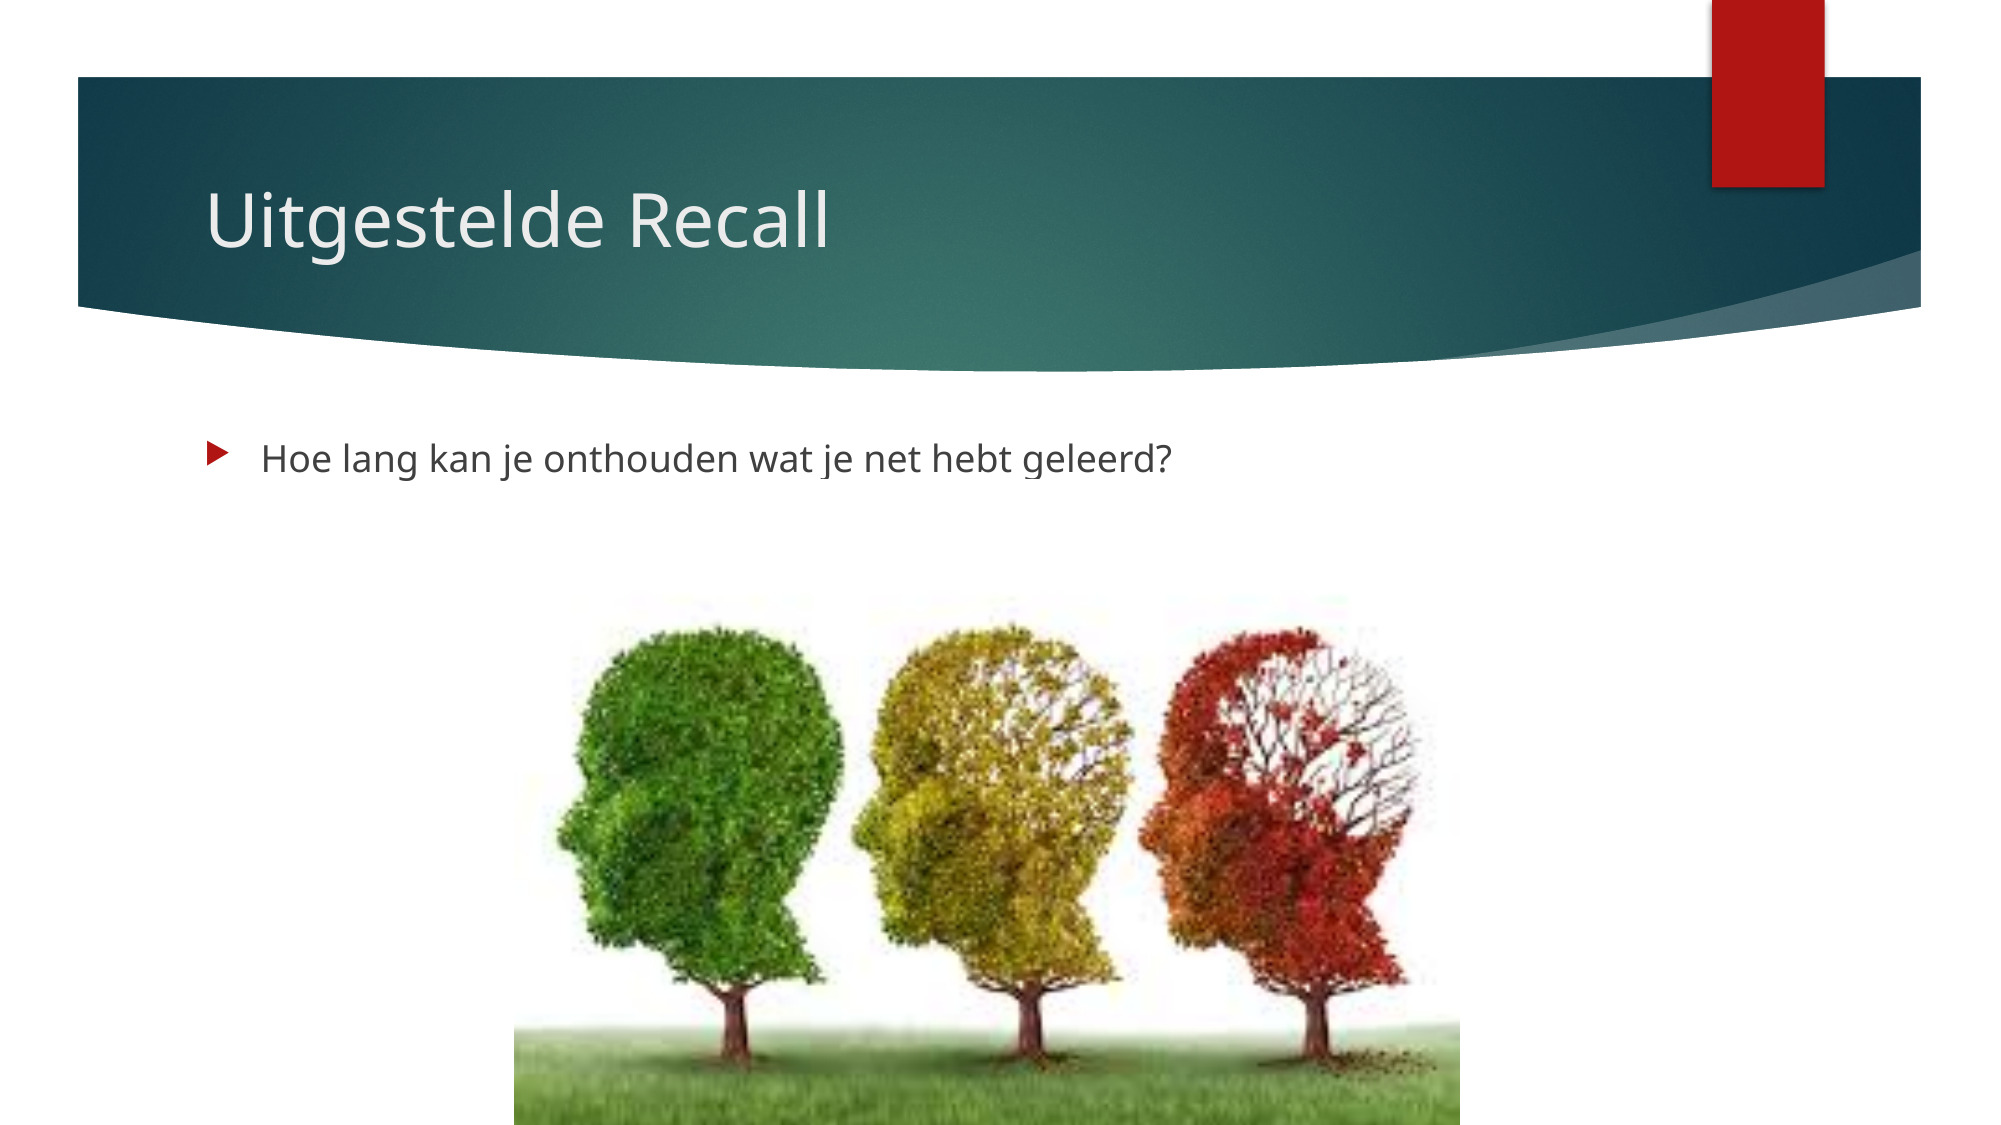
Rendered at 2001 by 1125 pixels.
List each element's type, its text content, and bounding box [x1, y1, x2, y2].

title Uitgestelde Recall [189, 159, 1638, 276]
list Hoe lang kan je onthouden wat je net hebt geleerd? [189, 427, 1638, 988]
picture [513, 479, 1460, 1125]
